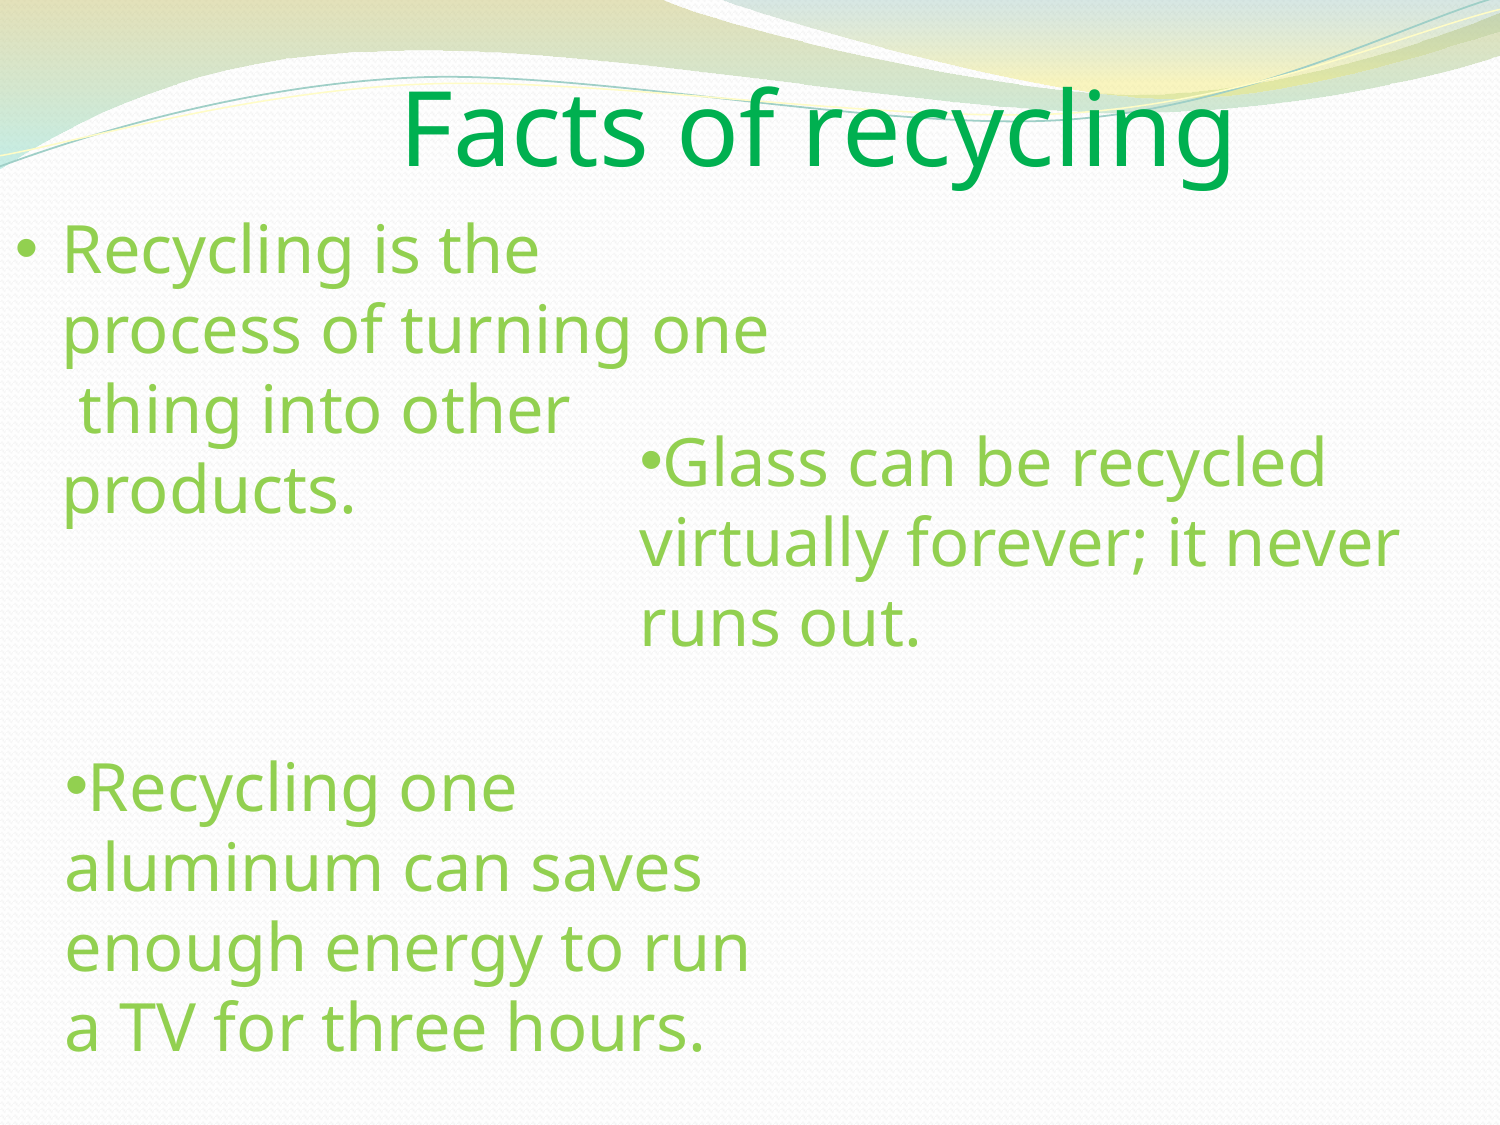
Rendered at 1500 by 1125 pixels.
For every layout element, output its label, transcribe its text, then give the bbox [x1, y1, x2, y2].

title Facts of recycling [137, 0, 1500, 188]
text_box Recycling one aluminum can saves enough energy to run a TV for three hours. [49, 737, 800, 1072]
text_box Glass can be recycled virtually forever; it never runs out. [624, 412, 1438, 713]
text_box Recycling is the process of turning one thing into other products. [0, 199, 788, 615]
